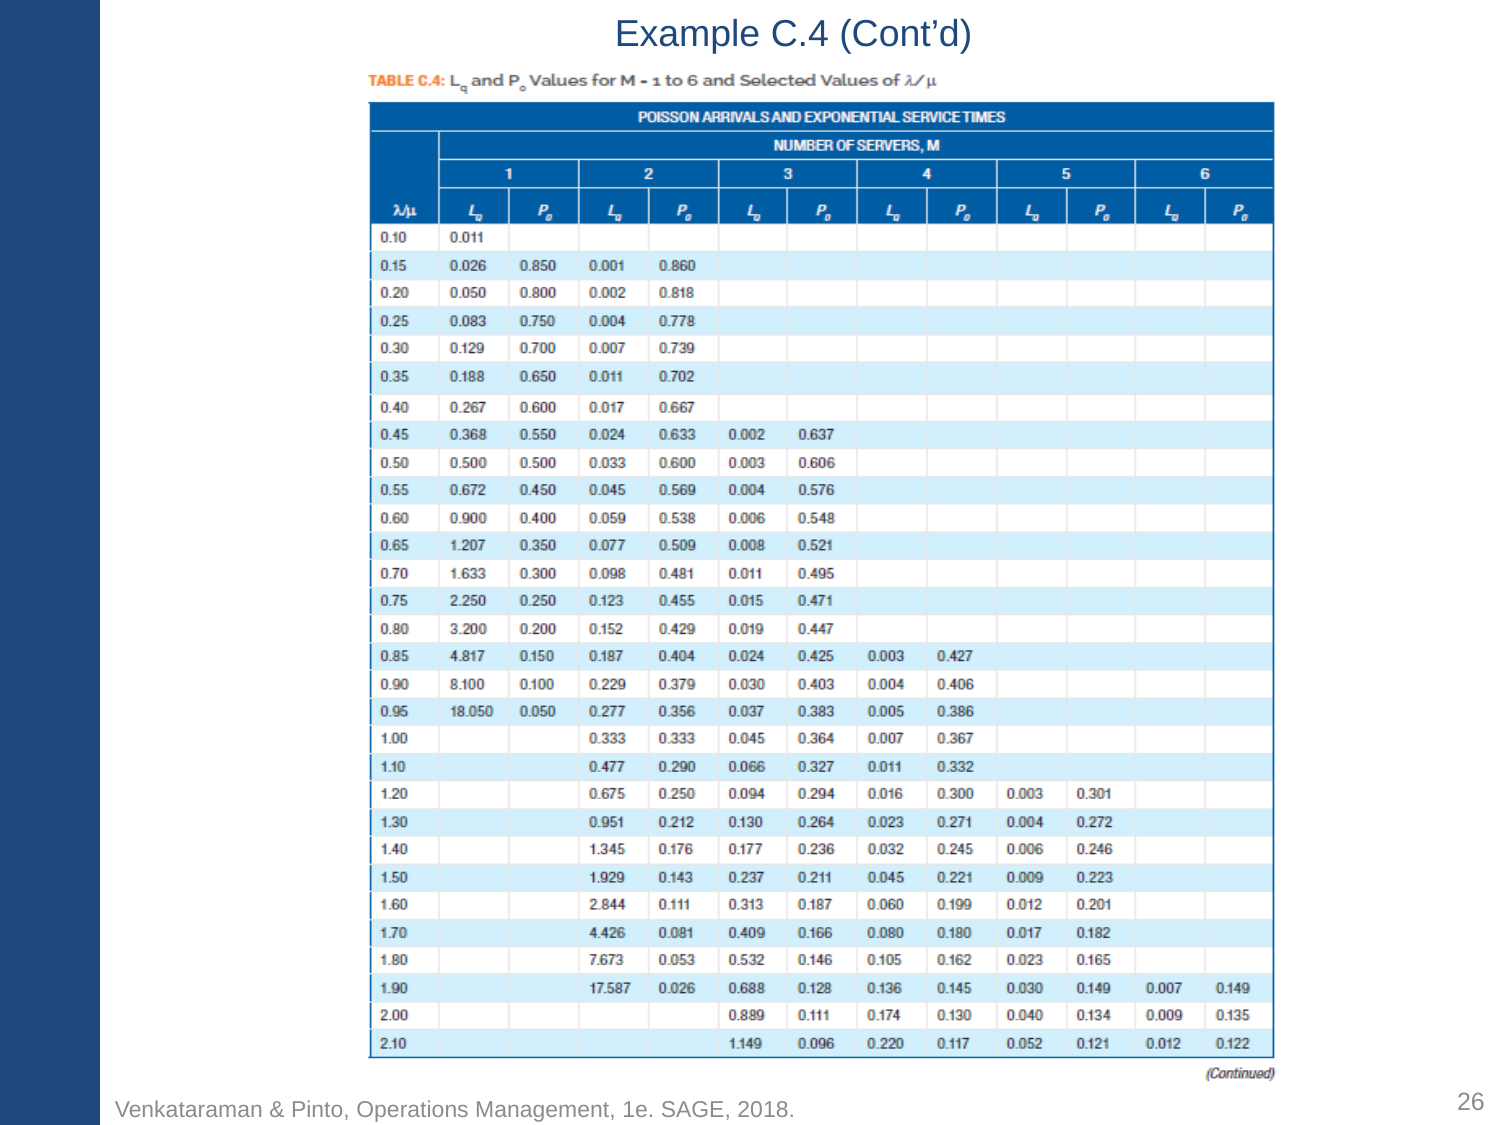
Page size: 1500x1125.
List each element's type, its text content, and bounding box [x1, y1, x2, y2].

title Example C.4 (Cont’d) [162, 0, 1425, 63]
footer Venkataraman & Pinto, Operations Management, 1e. SAGE, 2018. [99, 1087, 1250, 1125]
picture [348, 59, 1326, 1088]
slide_number 26 [1437, 1074, 1500, 1125]
